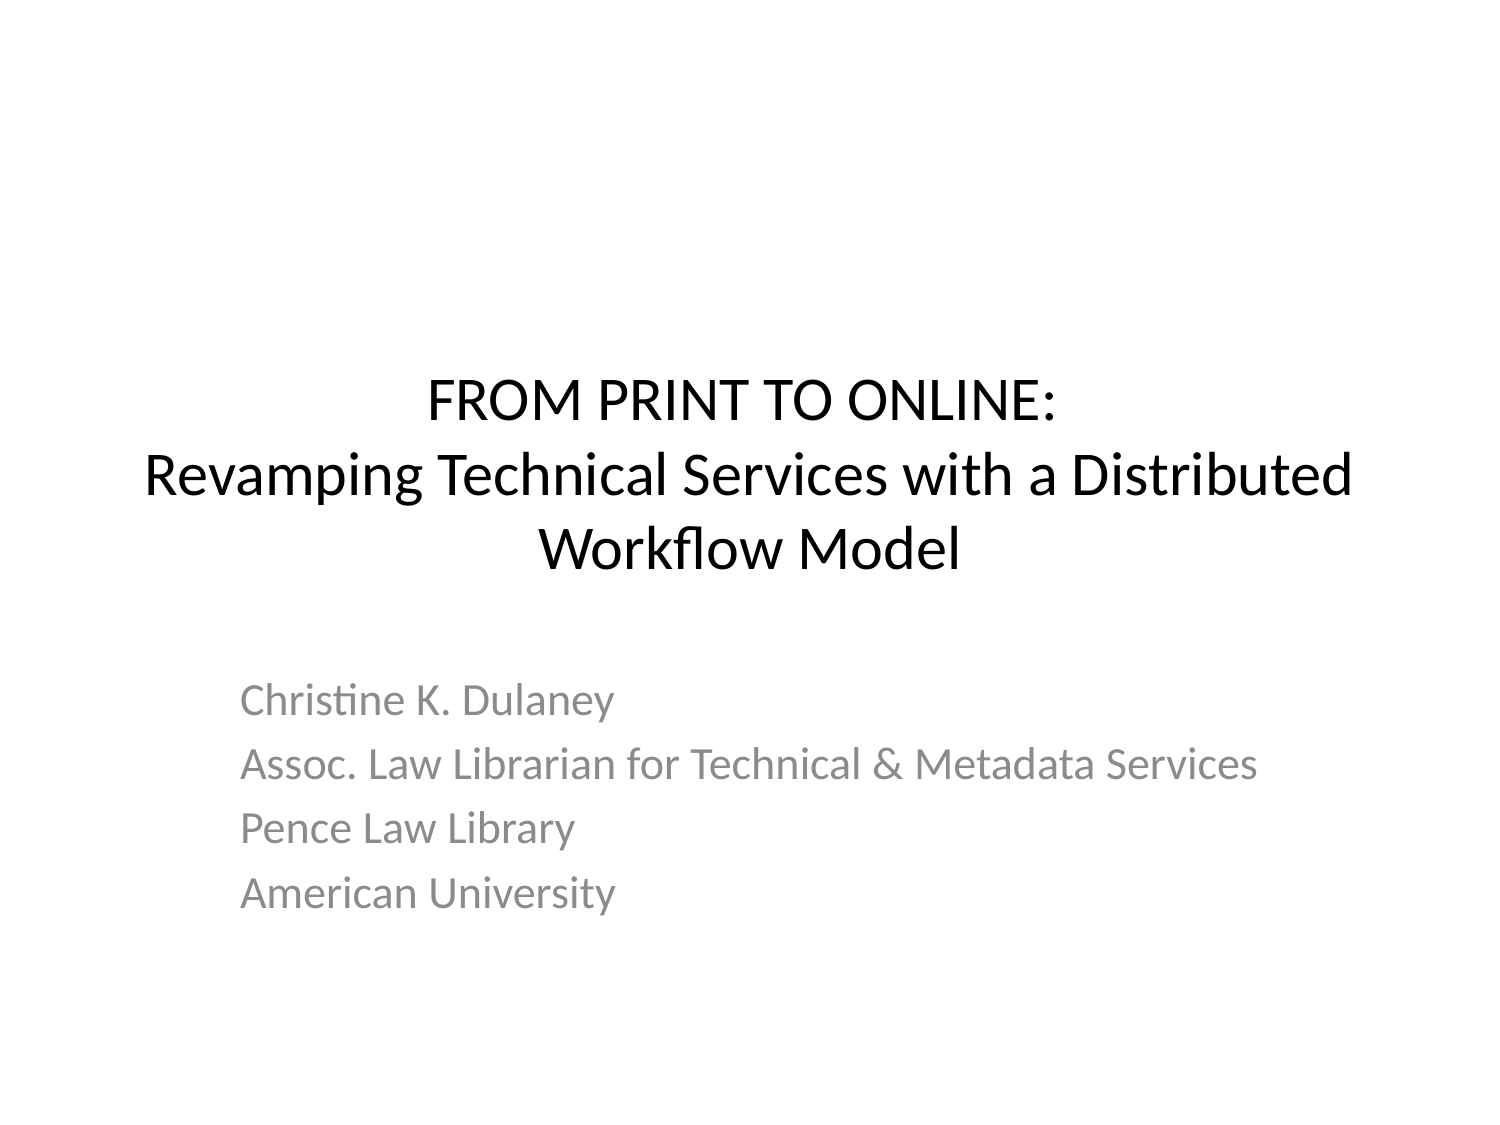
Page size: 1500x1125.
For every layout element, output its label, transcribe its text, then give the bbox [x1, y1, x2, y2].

title FROM PRINT TO ONLINE: Revamping Technical Services with a Distributed Workflow Model [112, 349, 1388, 591]
subtitle Christine K. Dulaney Assoc. Law Librarian for Technical & Metadata Services Pence Law Library American University [225, 637, 1275, 925]
